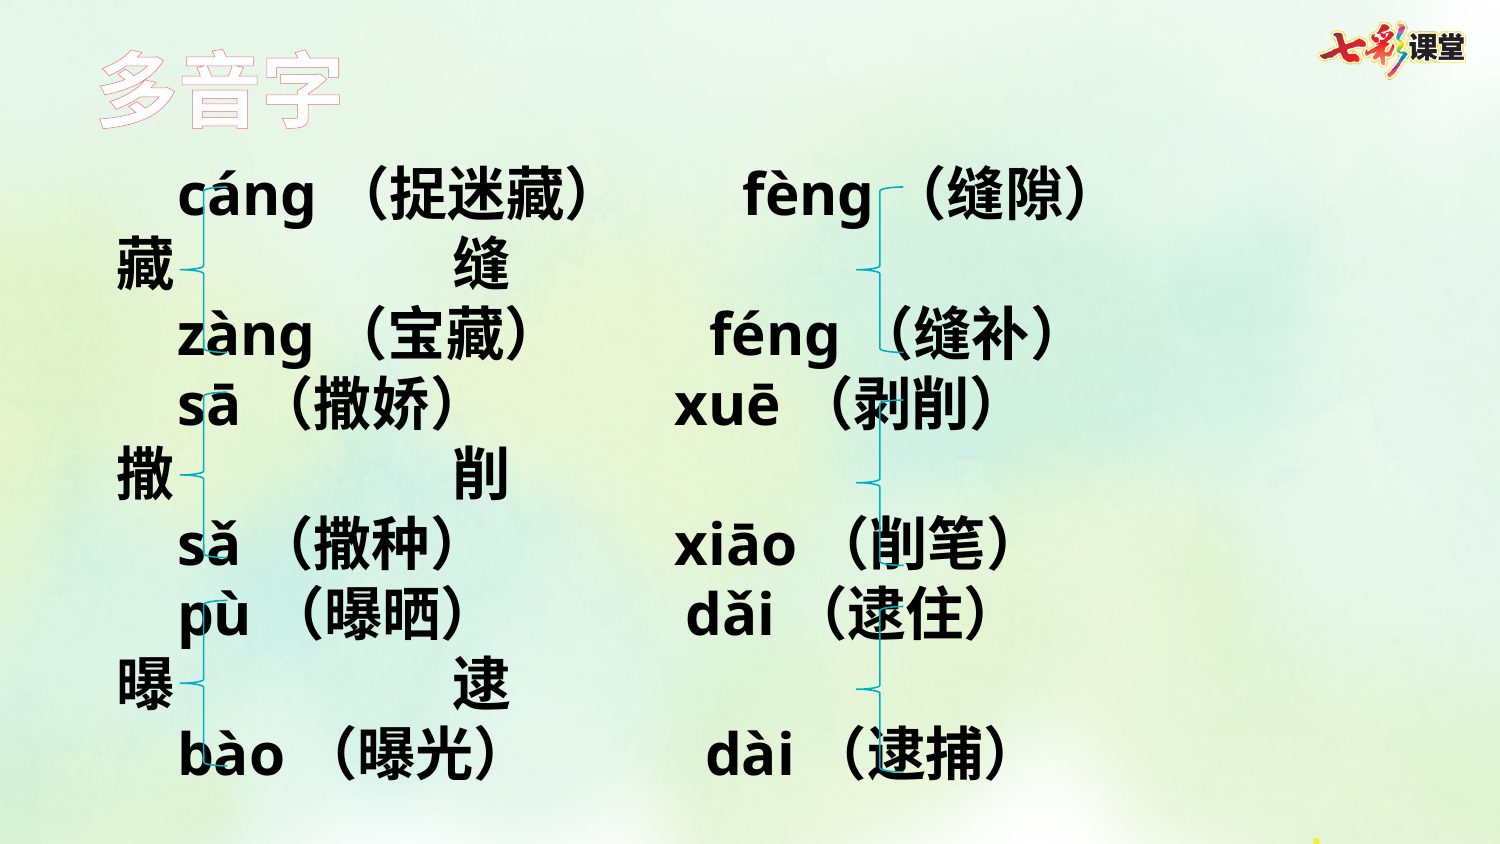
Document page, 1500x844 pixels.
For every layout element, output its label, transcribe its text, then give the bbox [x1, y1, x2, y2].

text_box [179, 186, 228, 354]
picture [0, 0, 1500, 844]
text_box [855, 186, 904, 354]
text_box [855, 399, 904, 567]
text_box [179, 599, 228, 767]
text_box [855, 605, 904, 773]
text_box 多音字 [83, 32, 532, 144]
text_box [179, 391, 228, 559]
text_box cáng（捉迷藏） fèng（缝隙） 藏 缝 zàng（宝藏） féng（缝补） sā（撒娇） xuē（剥削） 撒 削 sǎ（撒种） xiāo（削笔） pù（曝晒） dǎi（逮住） 曝 逮 bào（曝光） dài（逮捕） [101, 150, 1500, 795]
